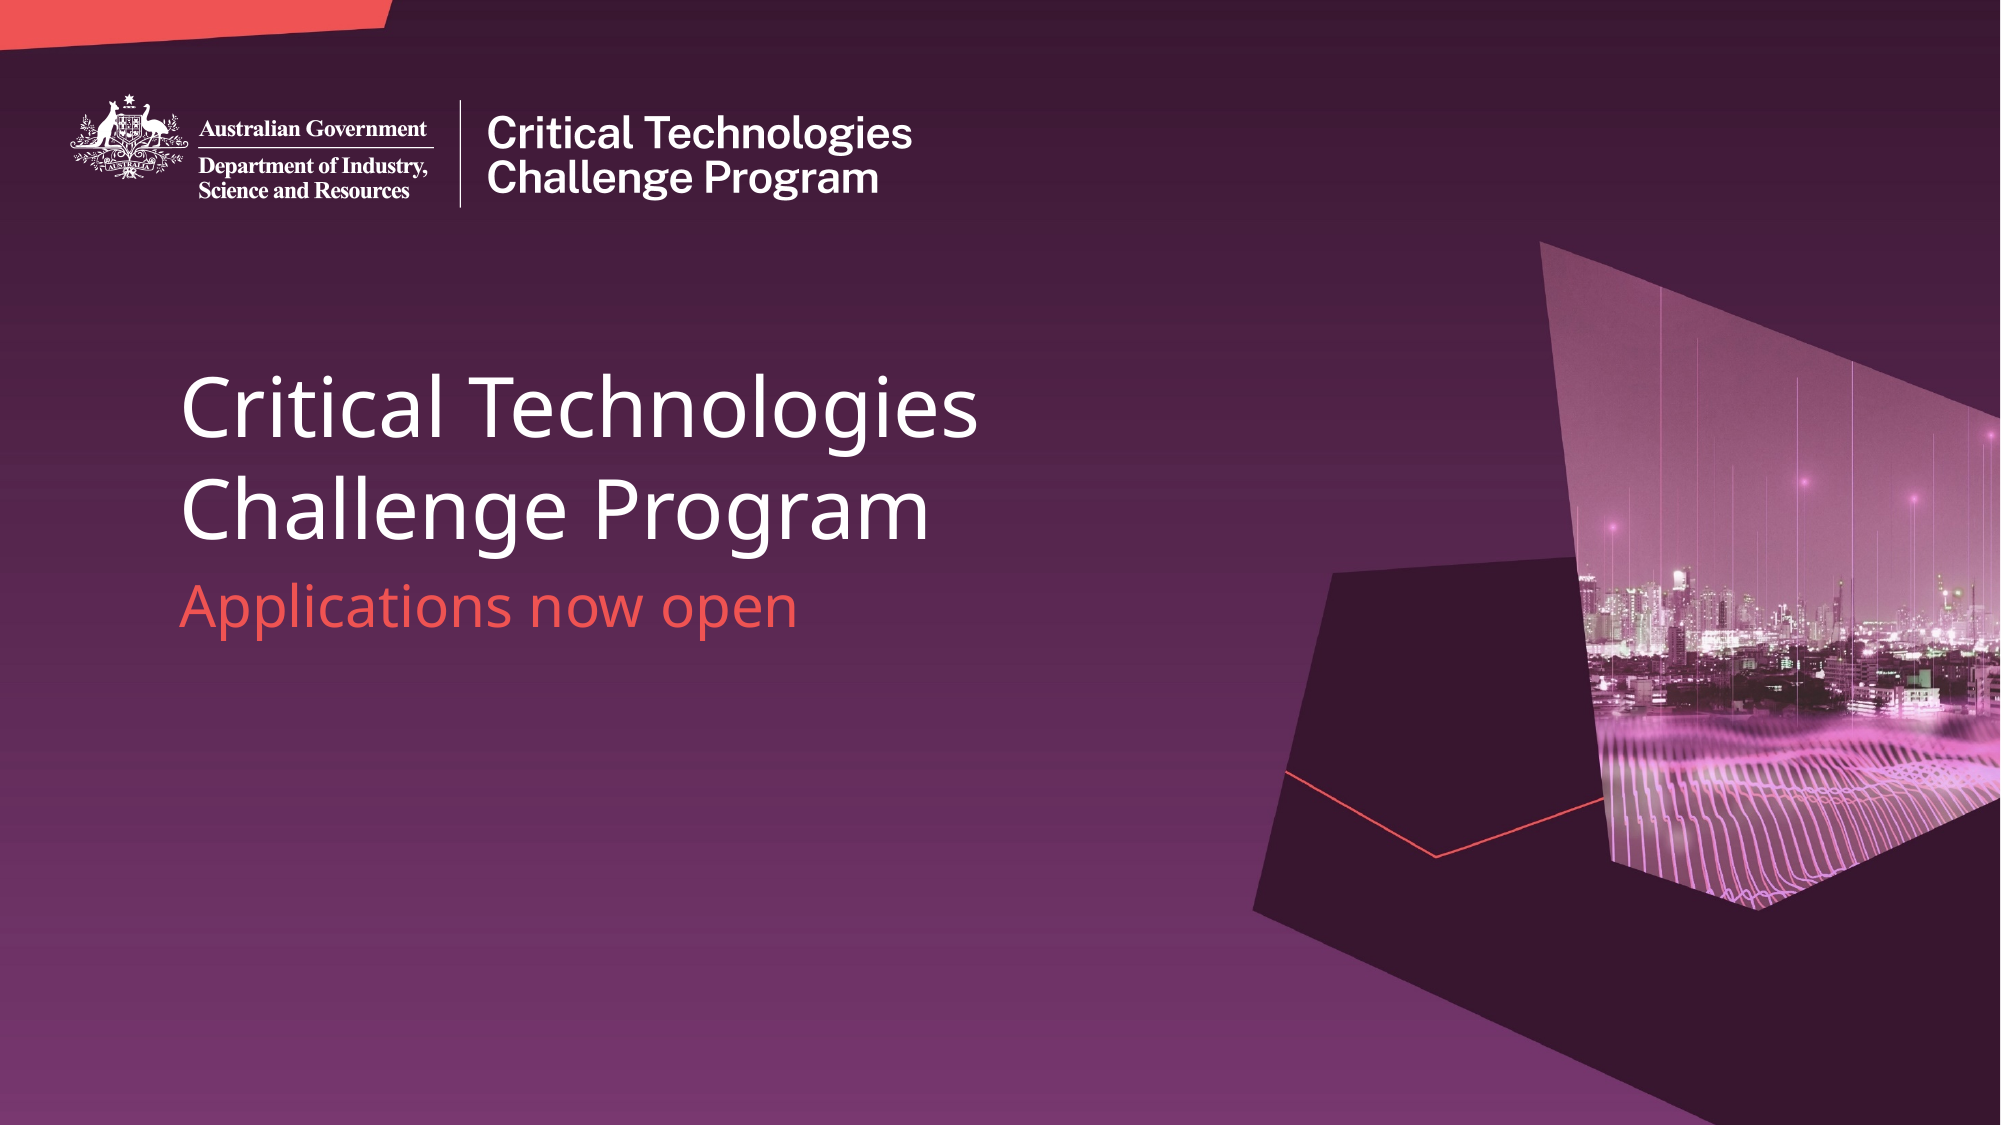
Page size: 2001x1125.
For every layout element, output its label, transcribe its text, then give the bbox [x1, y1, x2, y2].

subtitle Applications now open [164, 562, 1665, 835]
picture [0, 0, 2001, 1125]
title Critical Technologies Challenge Program [164, 262, 1665, 562]
